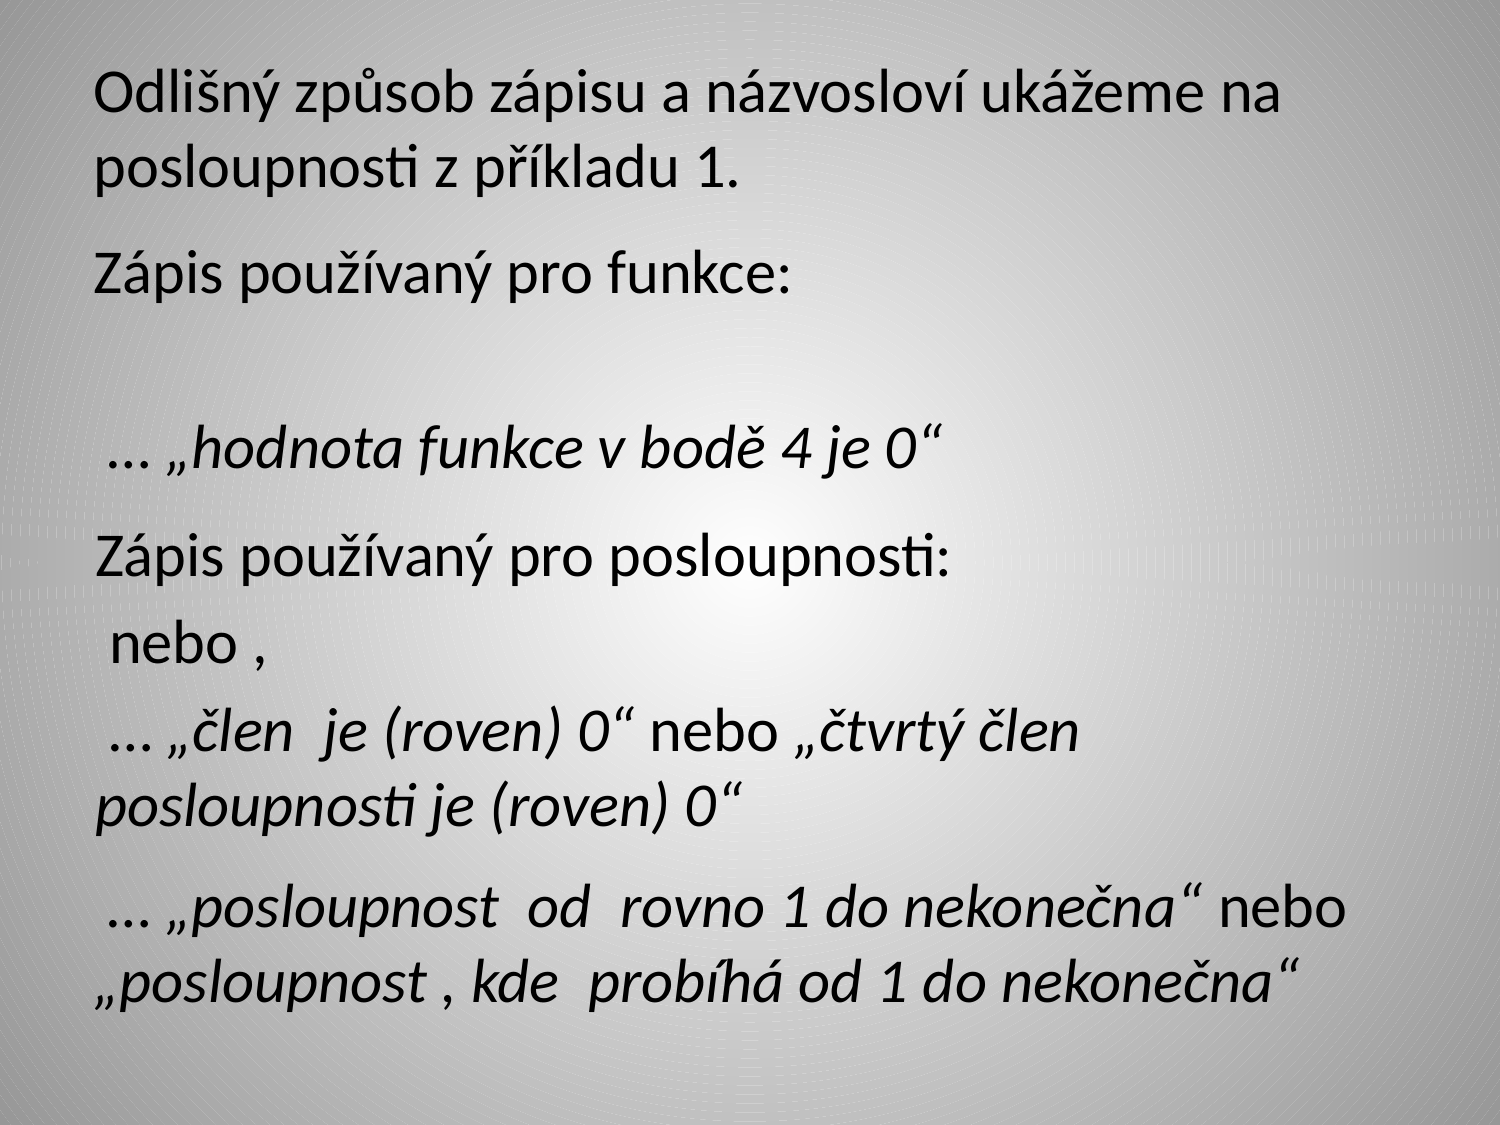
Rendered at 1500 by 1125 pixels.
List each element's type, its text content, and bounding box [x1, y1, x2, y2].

text_box Odlišný způsob zápisu a názvosloví ukážeme na posloupnosti z příkladu 1. [78, 42, 1429, 220]
